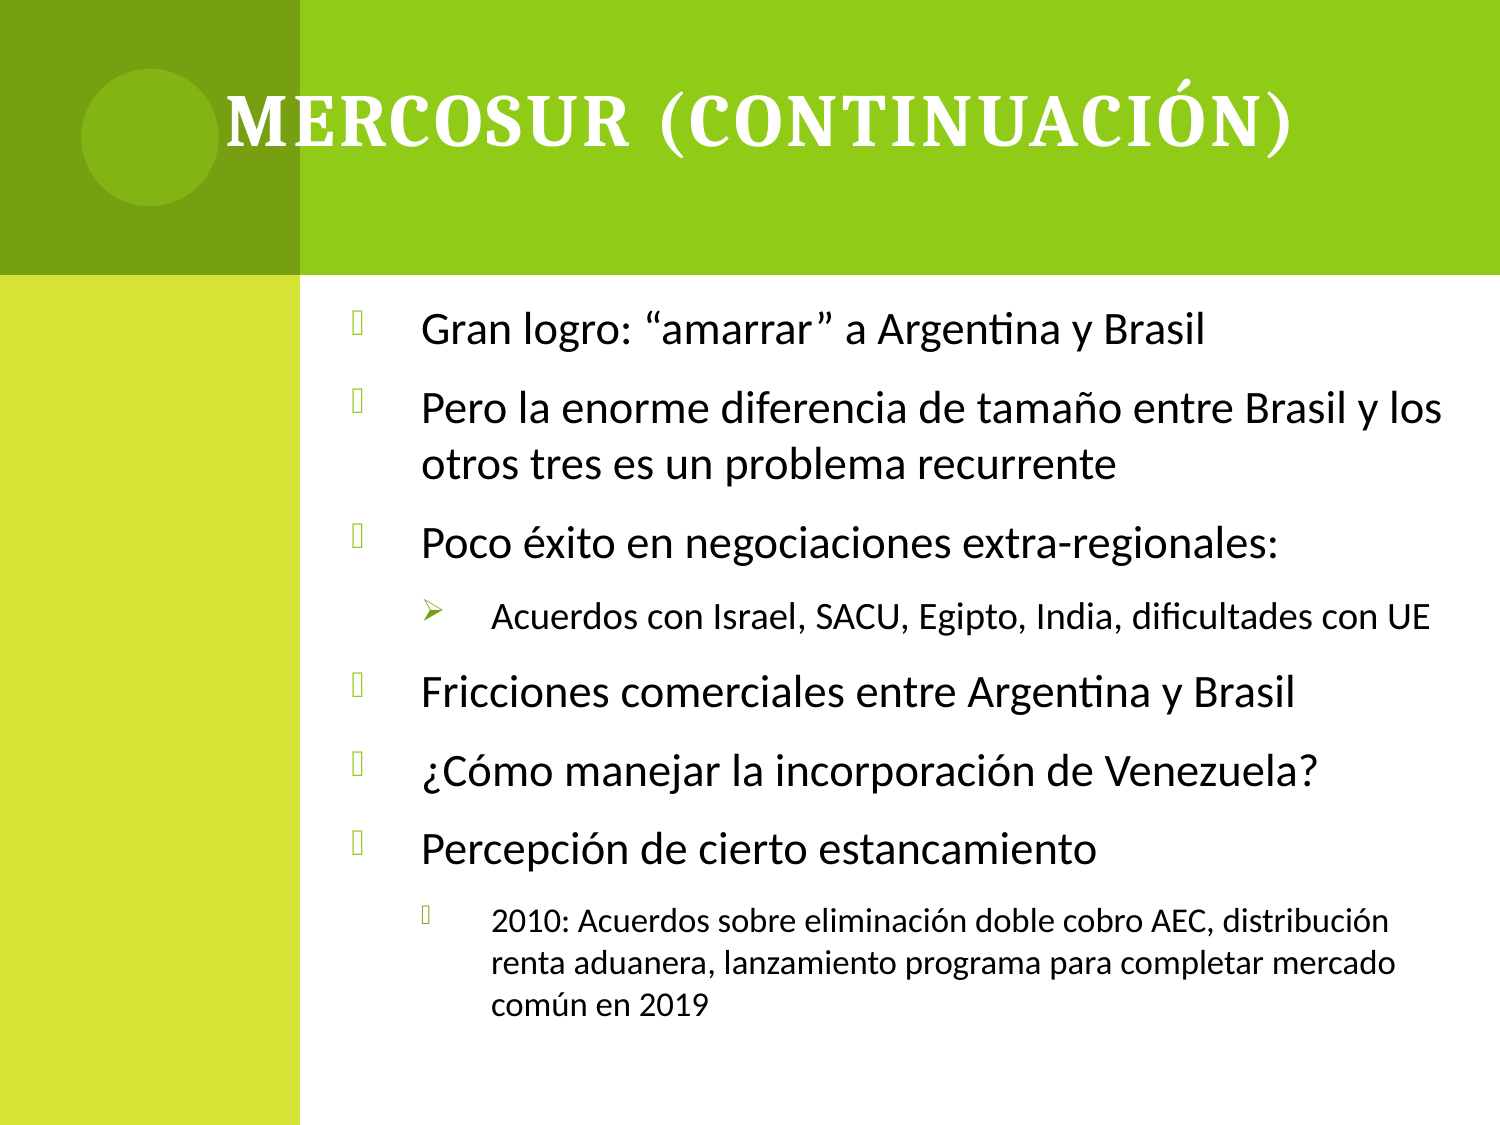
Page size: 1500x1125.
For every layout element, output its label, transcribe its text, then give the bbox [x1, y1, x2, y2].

title MERCOSUR (Continuación) [75, 20, 1313, 213]
list Gran logro: “amarrar” a Argentina y Brasil Pero la enorme diferencia de tamaño entre Brasil y los otros tres es un problema recurrente Poco éxito en negociaciones extra-regionales: Acuerdos con Israel, SACU, Egipto, India, dificultades con UE Fricciones comerciales entre Argentina y Brasil ¿Cómo manejar la incorporación de Venezuela? Percepción de cierto estancamiento 2010: Acuerdos sobre eliminación doble cobro AEC, distribución renta aduanera, lanzamiento programa para completar mercado común en 2019 [336, 290, 1471, 1071]
